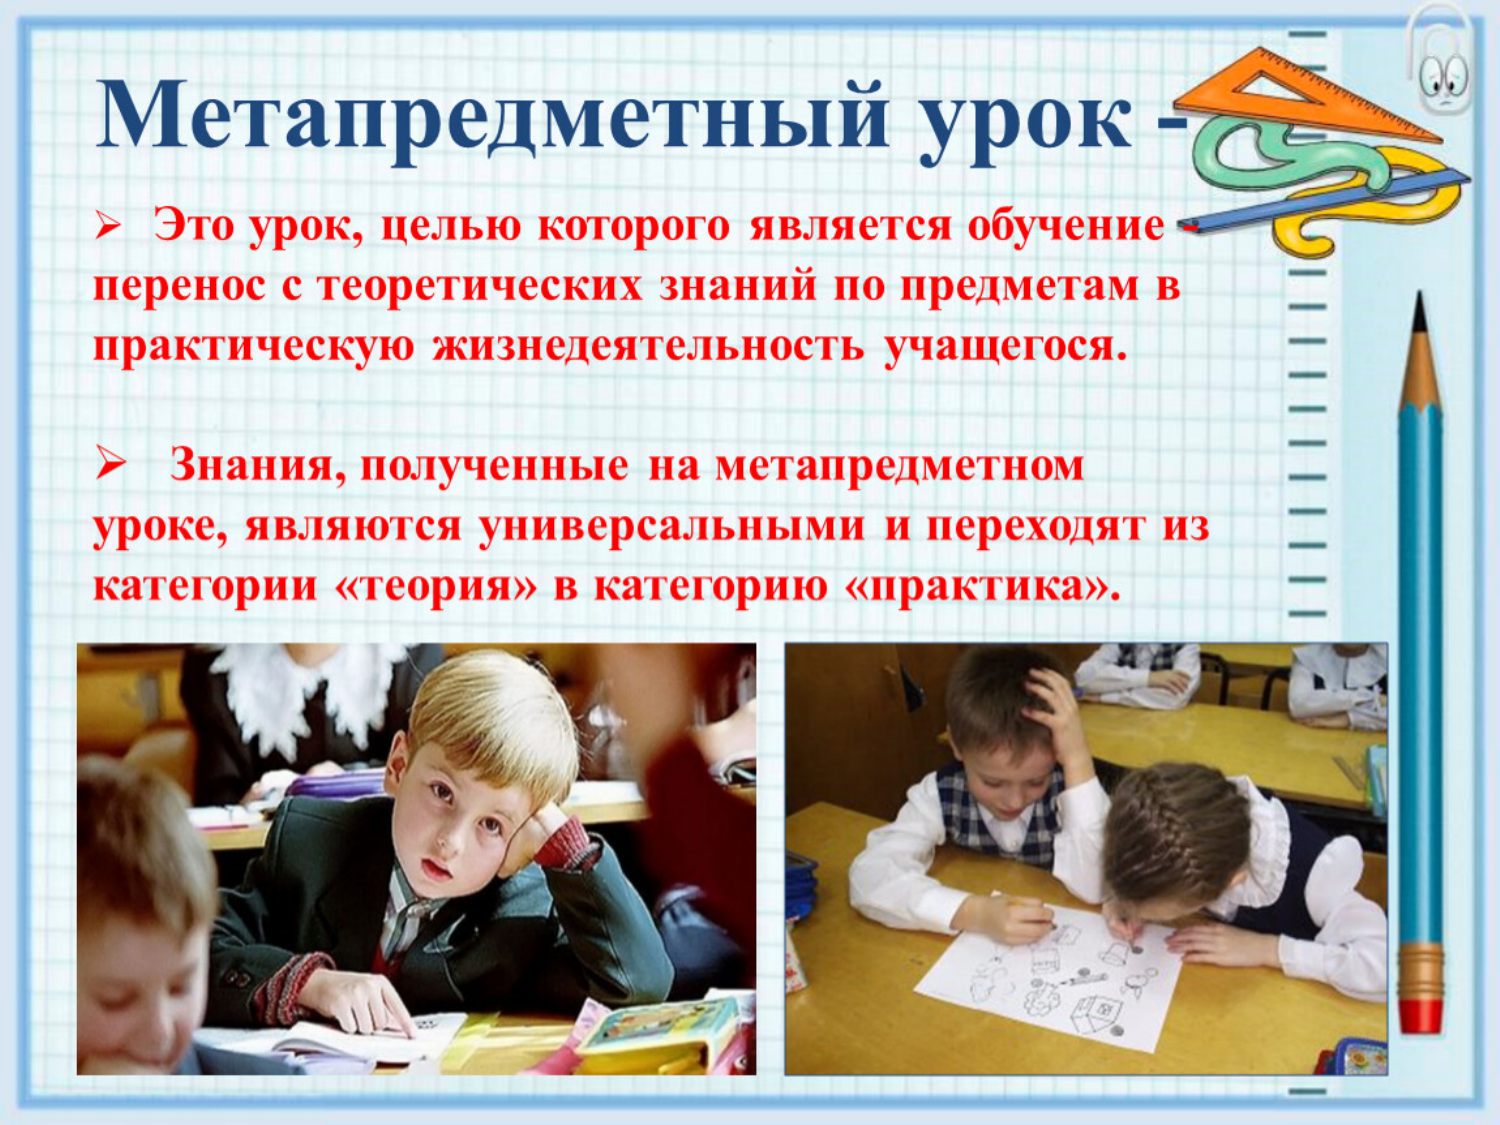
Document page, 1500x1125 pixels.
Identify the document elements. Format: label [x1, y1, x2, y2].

list [0, 0, 1500, 1125]
